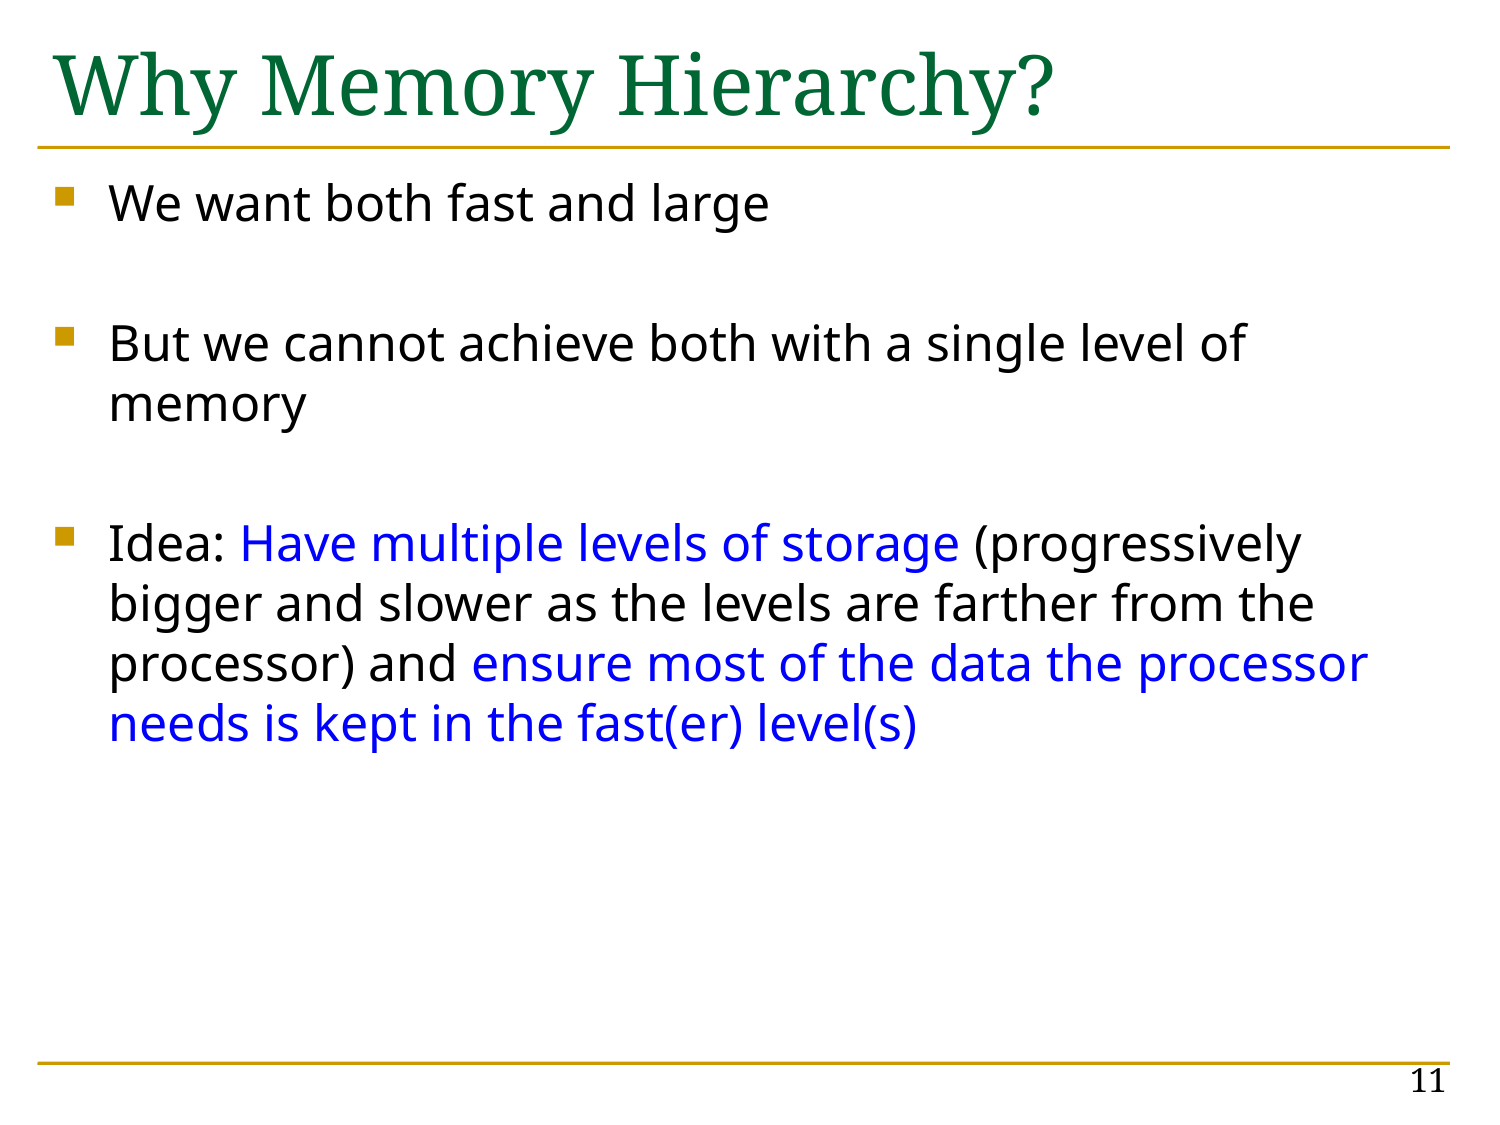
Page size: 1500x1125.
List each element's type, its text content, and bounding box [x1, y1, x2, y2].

slide_number 11 [1111, 1036, 1462, 1112]
title Why Memory Hierarchy? [37, 24, 1450, 163]
list We want both fast and large But we cannot achieve both with a single level of memory Idea: Have multiple levels of storage (progressively bigger and slower as the levels are farther from the processor) and ensure most of the data the processor needs is kept in the fast(er) level(s) [37, 163, 1450, 1016]
